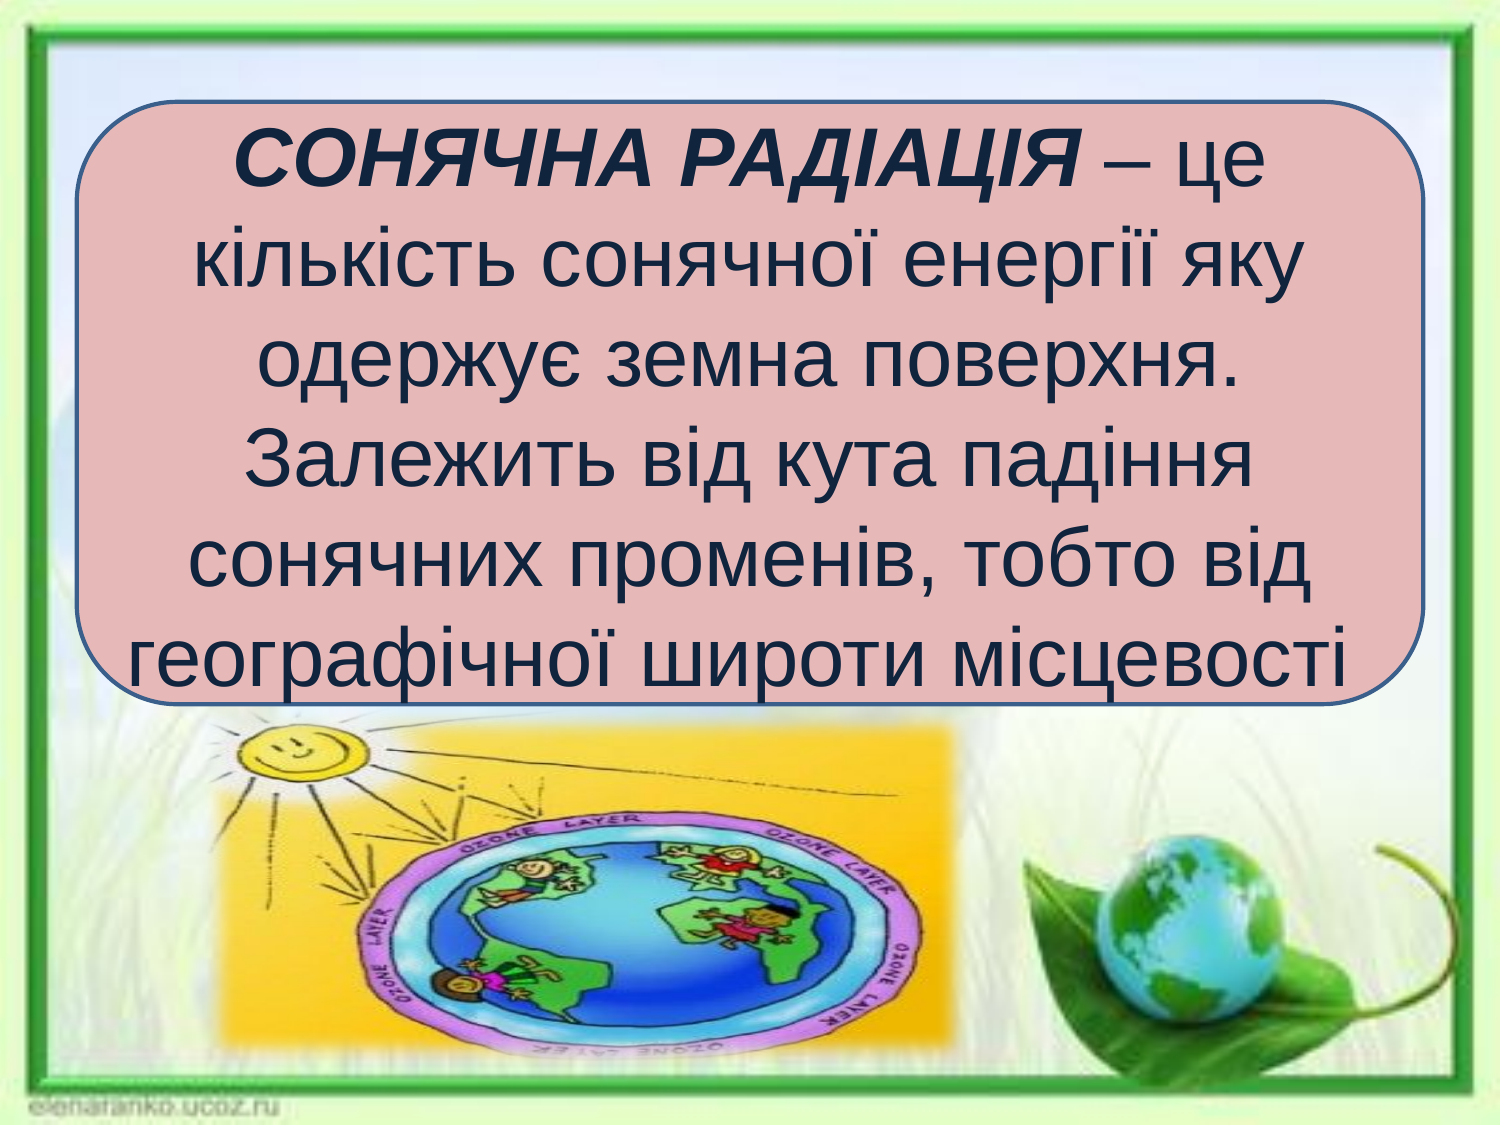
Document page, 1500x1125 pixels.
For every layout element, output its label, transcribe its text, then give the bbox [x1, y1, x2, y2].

text_box СОНЯЧНА РАДІАЦІЯ – це кількість сонячної енергії яку одержує земна поверхня. Залежить від кута падіння сонячних променів, тобто від географічної широти місцевості [74, 99, 1426, 707]
picture [0, 0, 1500, 1125]
